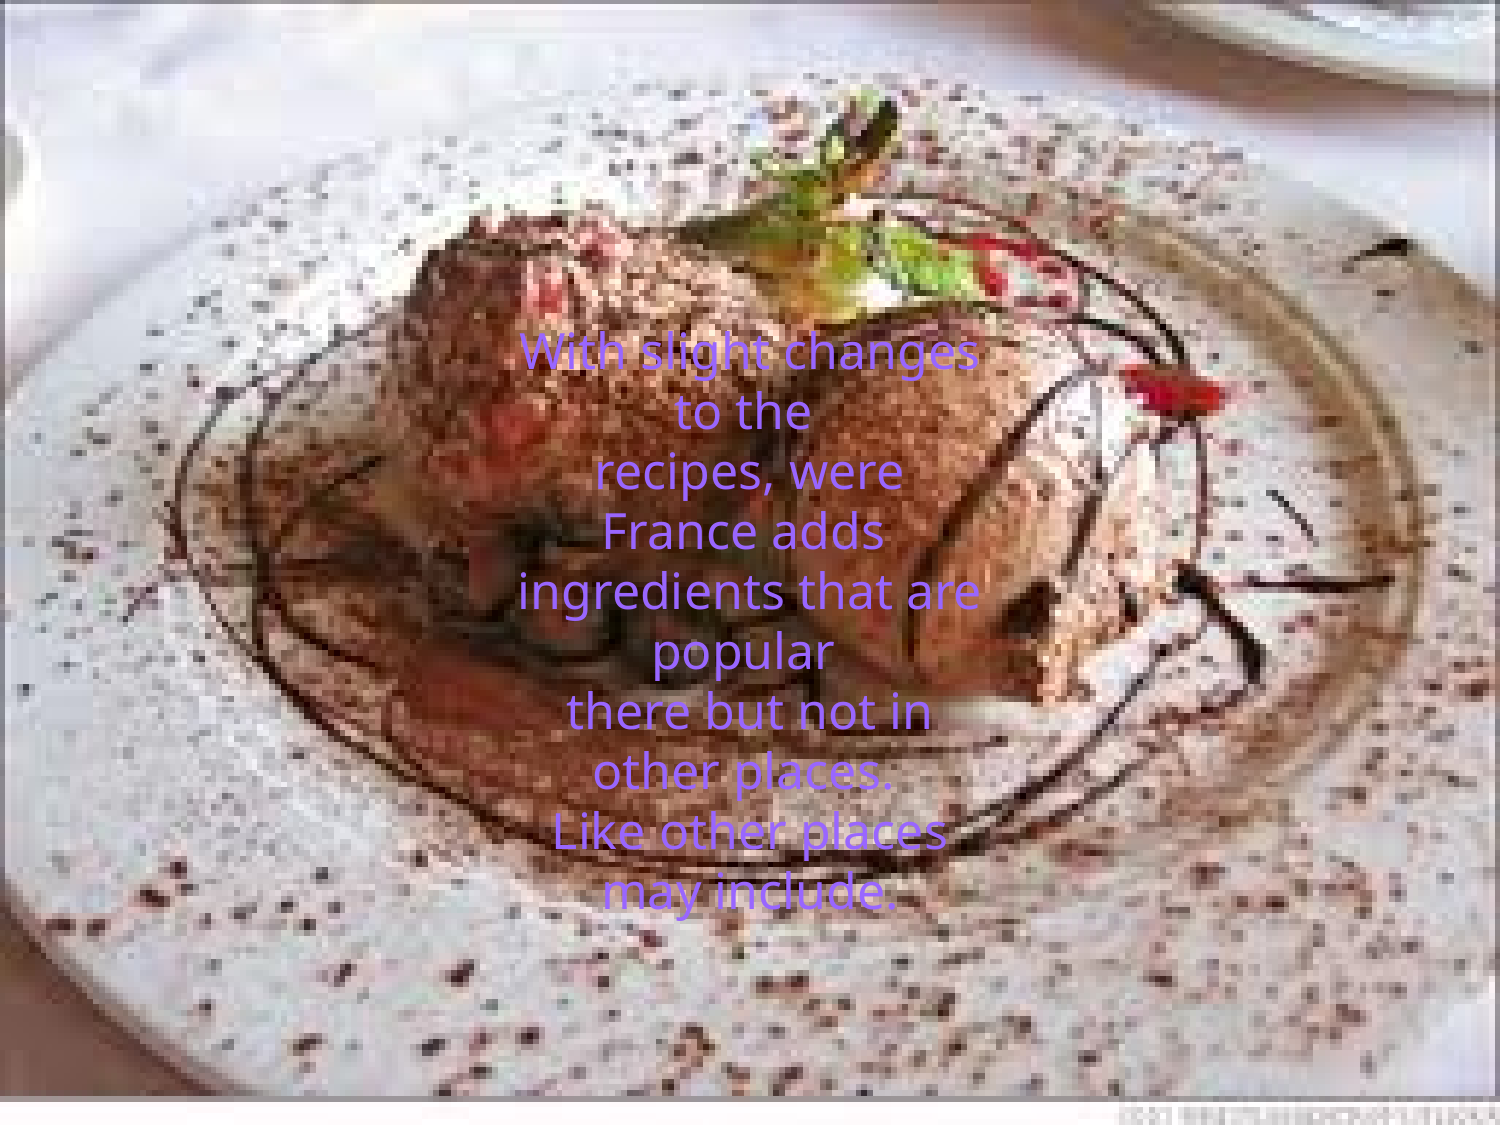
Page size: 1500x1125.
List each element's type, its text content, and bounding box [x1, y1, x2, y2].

text_box With slight changes to the recipes, were France adds ingredients that are popular there but not in other places. Like other places may include. [500, 312, 1000, 928]
picture [0, 0, 1500, 1125]
